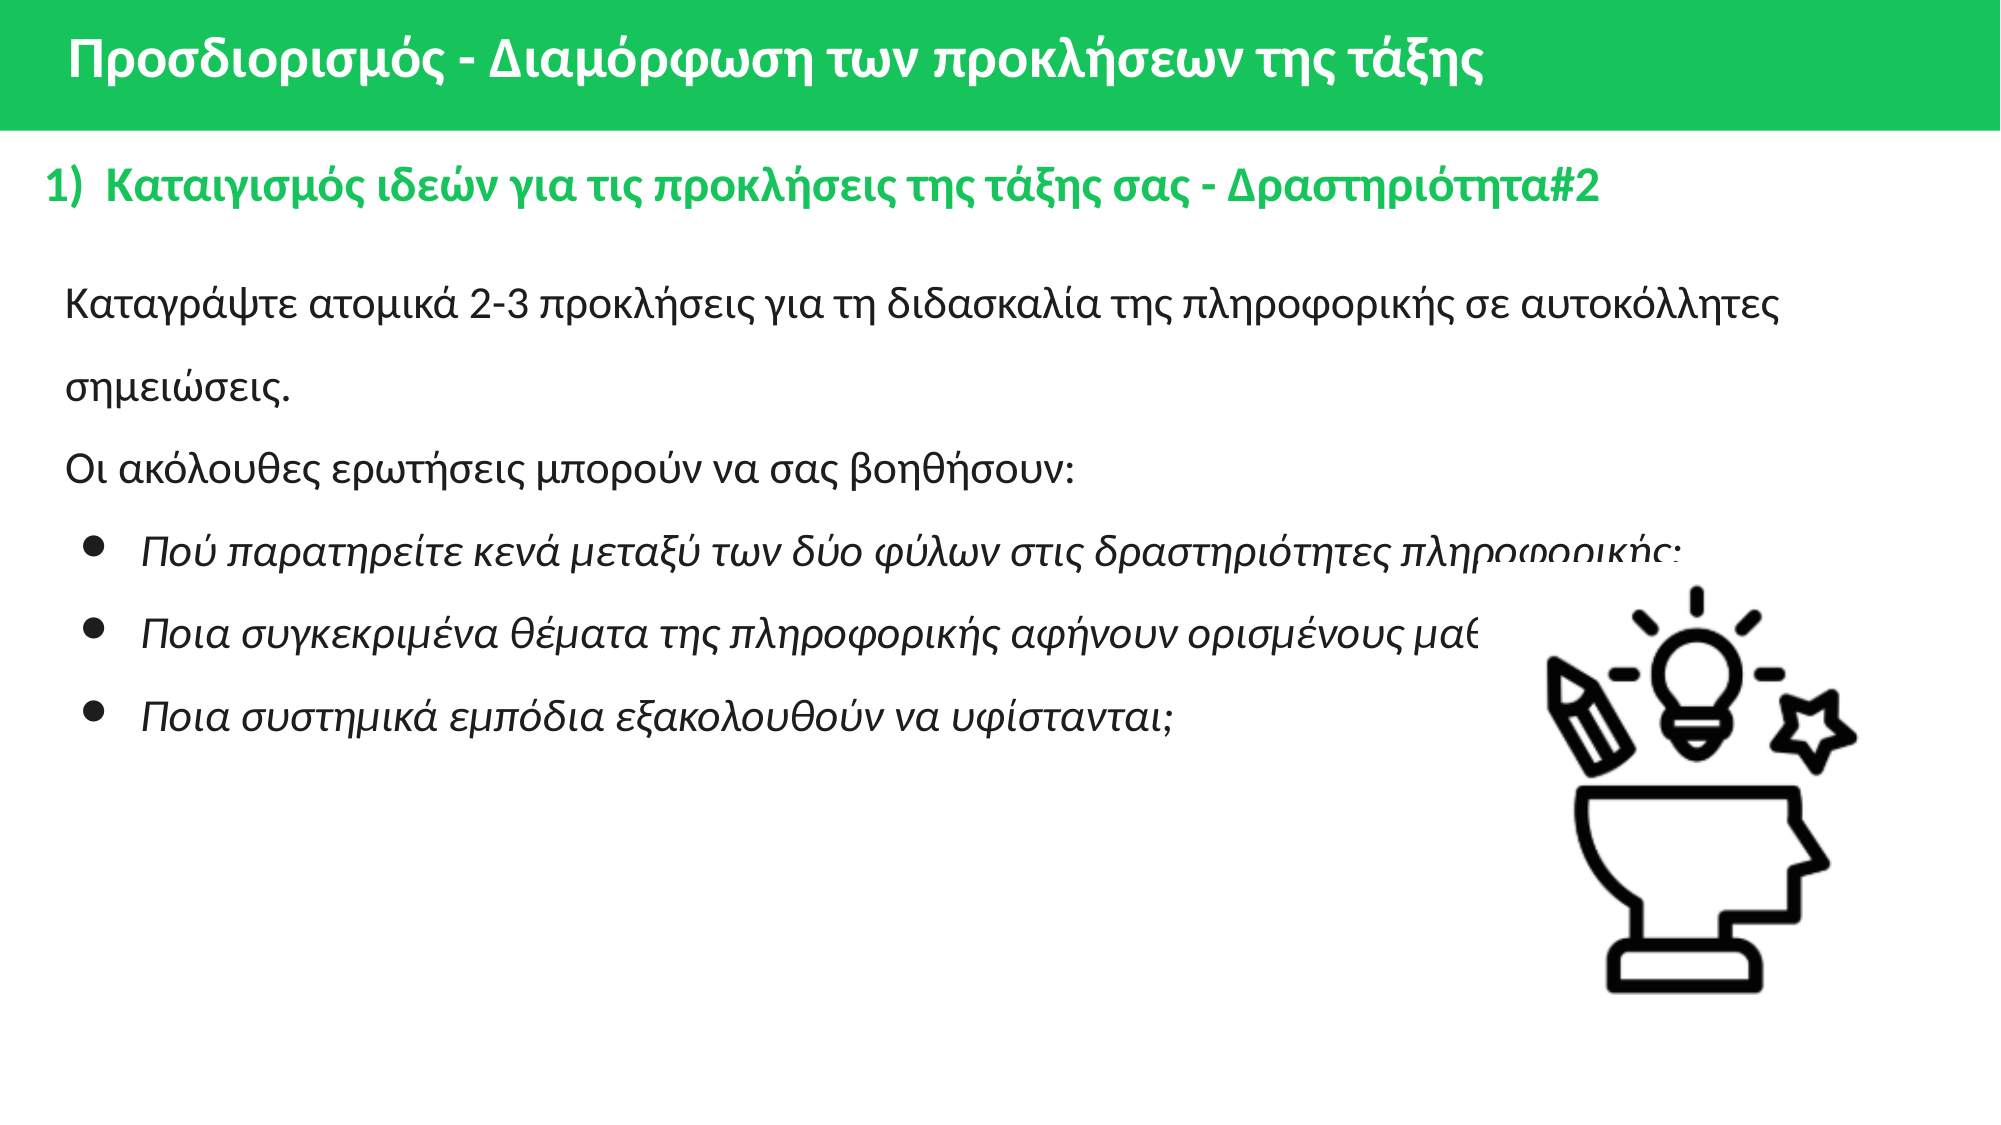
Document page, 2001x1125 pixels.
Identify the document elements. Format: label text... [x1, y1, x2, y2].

text_box Καταγράψτε ατομικά 2-3 προκλήσεις για τη διδασκαλία της πληροφορικής σε αυτοκόλλητες σημειώσεις. Οι ακόλουθες ερωτήσεις μπορούν να σας βοηθήσουν: Πού παρατηρείτε κενά μεταξύ των δύο φύλων στις δραστηριότητες πληροφορικής; Ποια συγκεκριμένα θέματα της πληροφορικής αφήνουν ορισμένους μαθητές πίσω; Ποια συστημικά εμπόδια εξακολουθούν να υφίστανται; [50, 231, 1856, 1077]
list Καταιγισμός ιδεών για τις προκλήσεις της τάξης σας - Δραστηριότητα#2 [16, 140, 1976, 231]
title Προσδιορισμός - Διαμόρφωση των προκλήσεων της τάξης [16, 0, 1976, 118]
picture [1478, 562, 1918, 1050]
